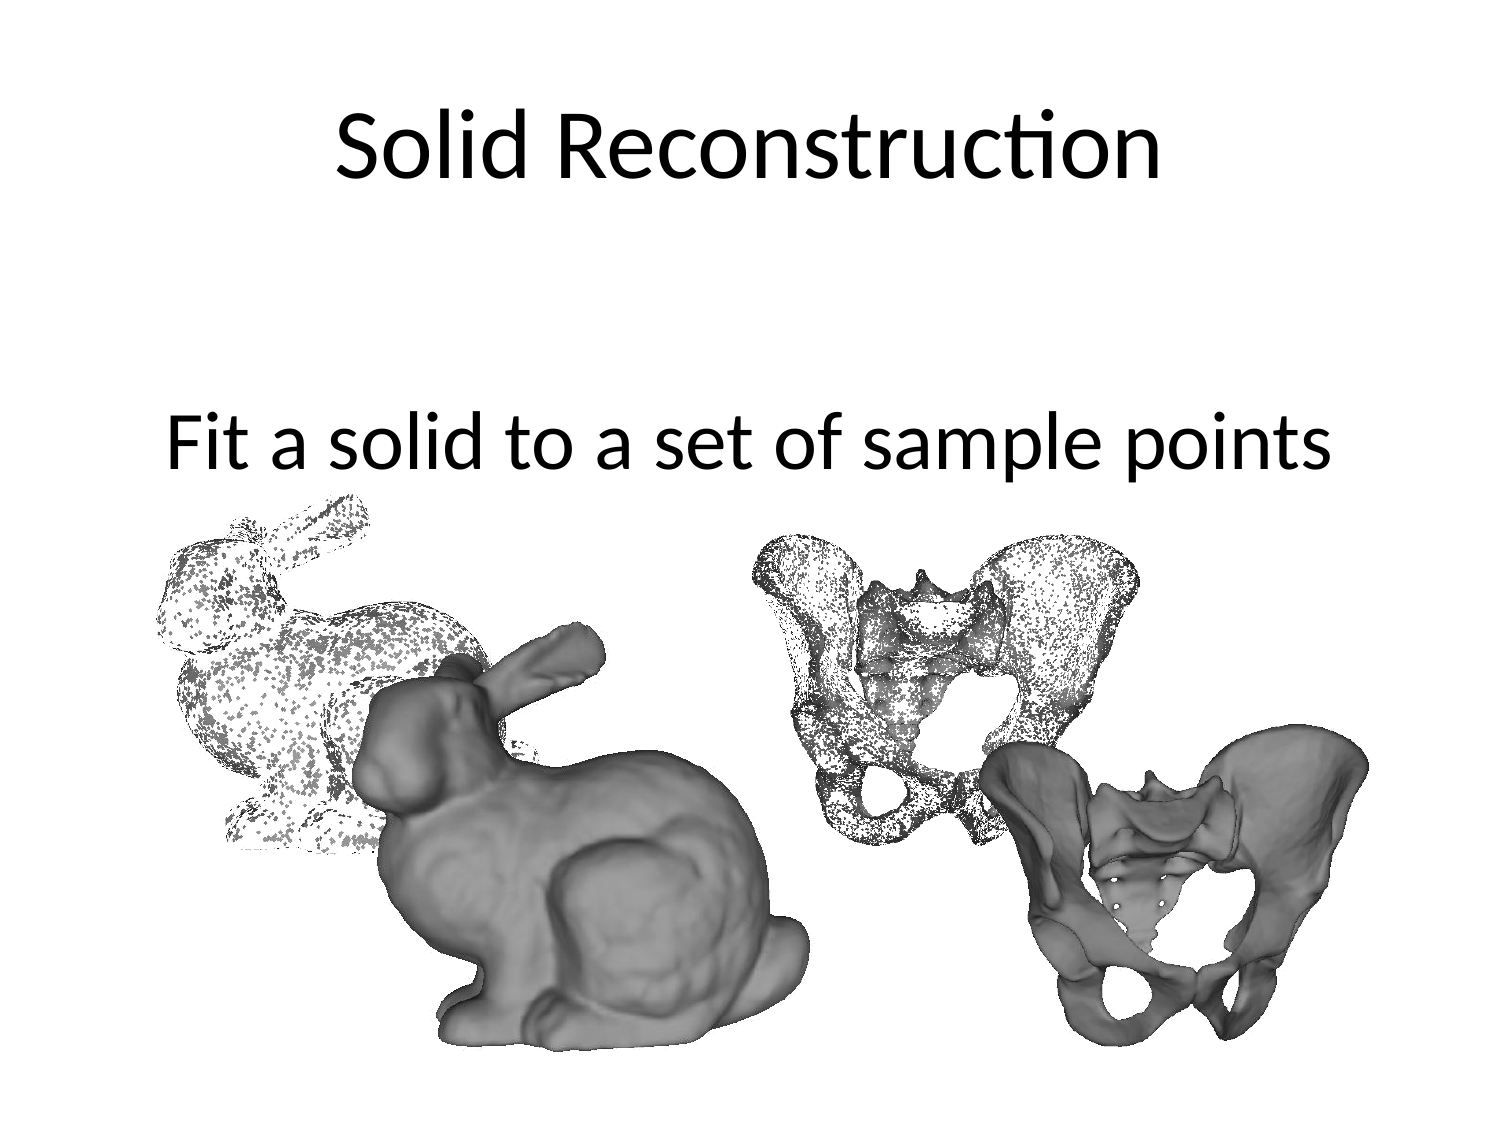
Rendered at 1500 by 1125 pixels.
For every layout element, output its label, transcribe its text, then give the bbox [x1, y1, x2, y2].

title Solid Reconstruction [75, 45, 1425, 233]
list Fit a solid to a set of sample points [75, 262, 1425, 1005]
picture [149, 469, 1370, 1088]
